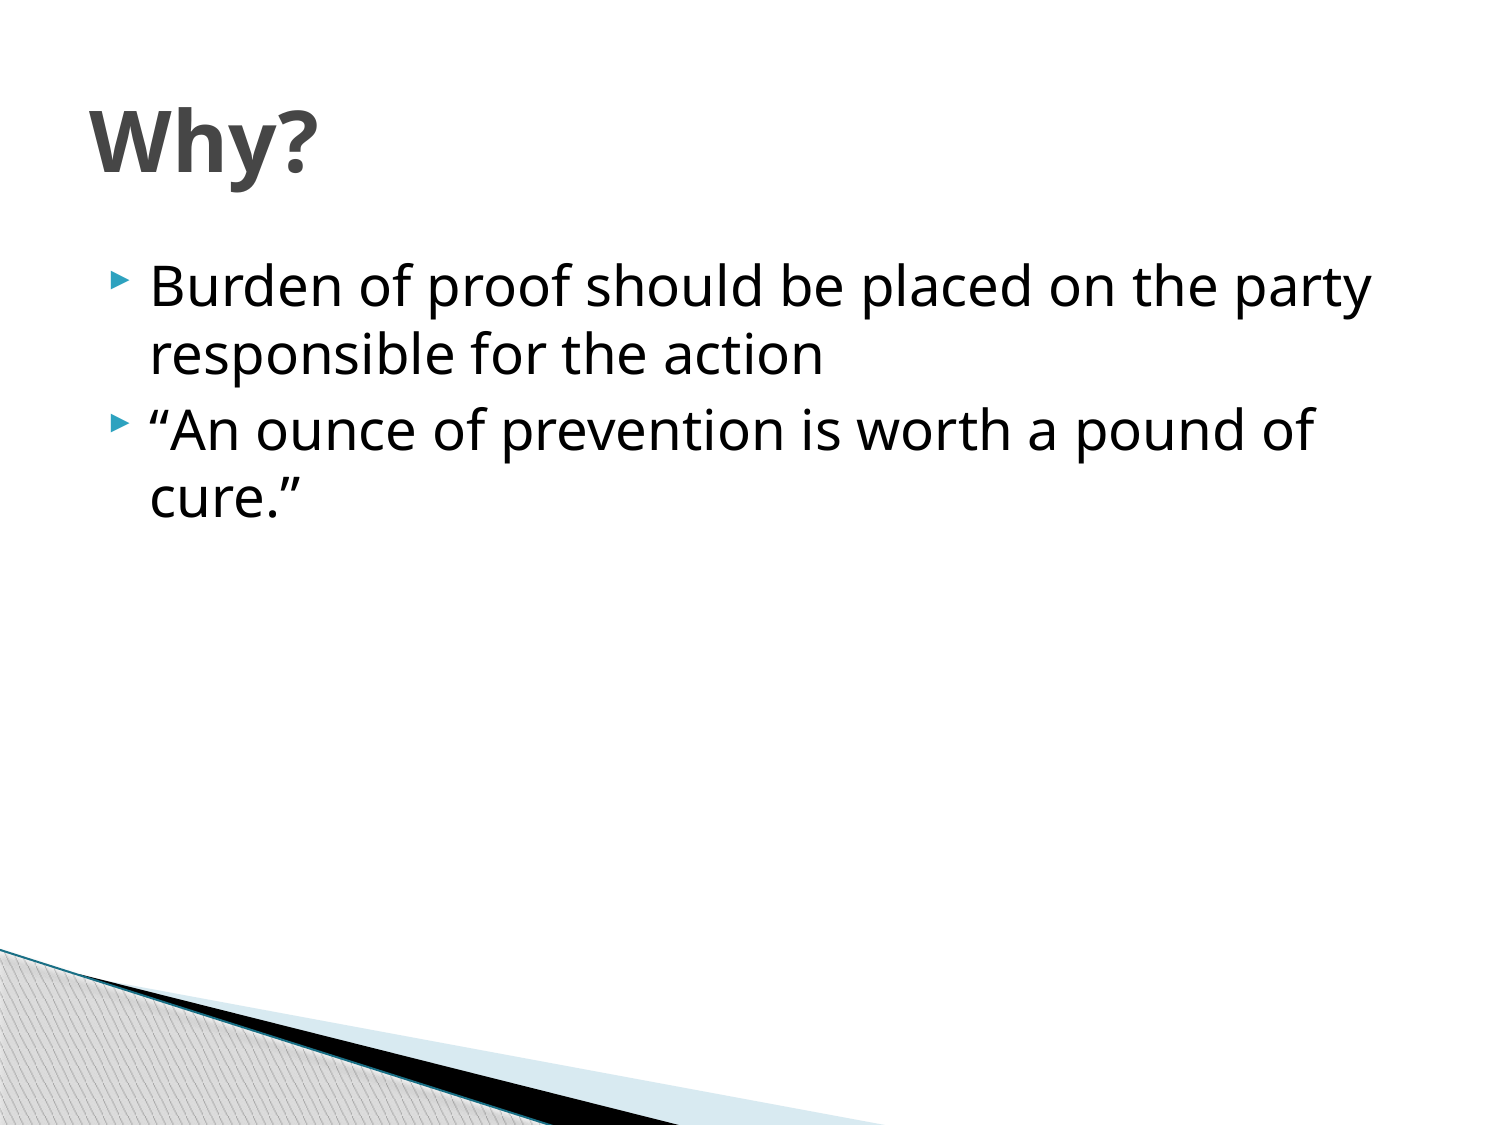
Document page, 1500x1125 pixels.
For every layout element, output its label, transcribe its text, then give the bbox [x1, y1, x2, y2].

list Burden of proof should be placed on the party responsible for the action “An ounce of prevention is worth a pound of cure.” [75, 243, 1425, 986]
title Why? [75, 45, 1425, 233]
